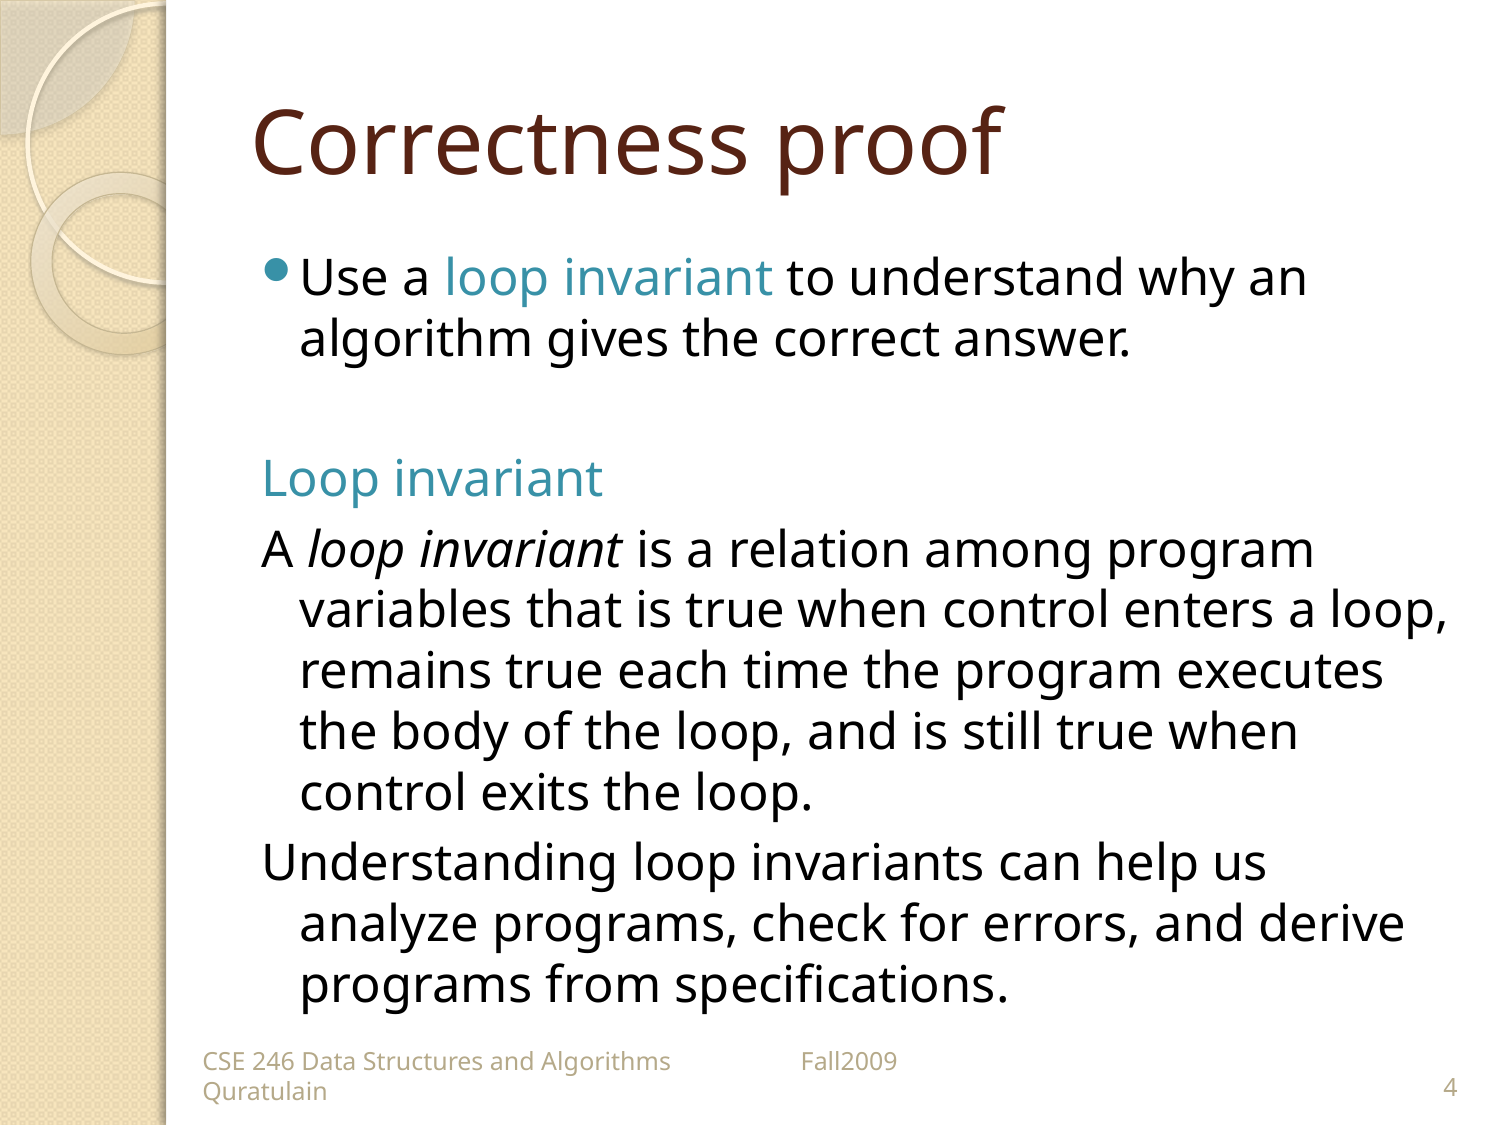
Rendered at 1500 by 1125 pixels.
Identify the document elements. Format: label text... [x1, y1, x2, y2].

title Correctness proof [235, 45, 1466, 233]
slide_number 4 [1413, 1034, 1488, 1113]
list Use a loop invariant to understand why an algorithm gives the correct answer. Loop invariant A loop invariant is a relation among program variables that is true when control enters a loop, remains true each time the program executes the body of the loop, and is still true when control exits the loop. Understanding loop invariants can help us analyze programs, check for errors, and derive programs from specifications. [235, 237, 1466, 1025]
footer CSE 246 Data Structures and Algorithms Fall2009 Quratulain [187, 1034, 1413, 1113]
